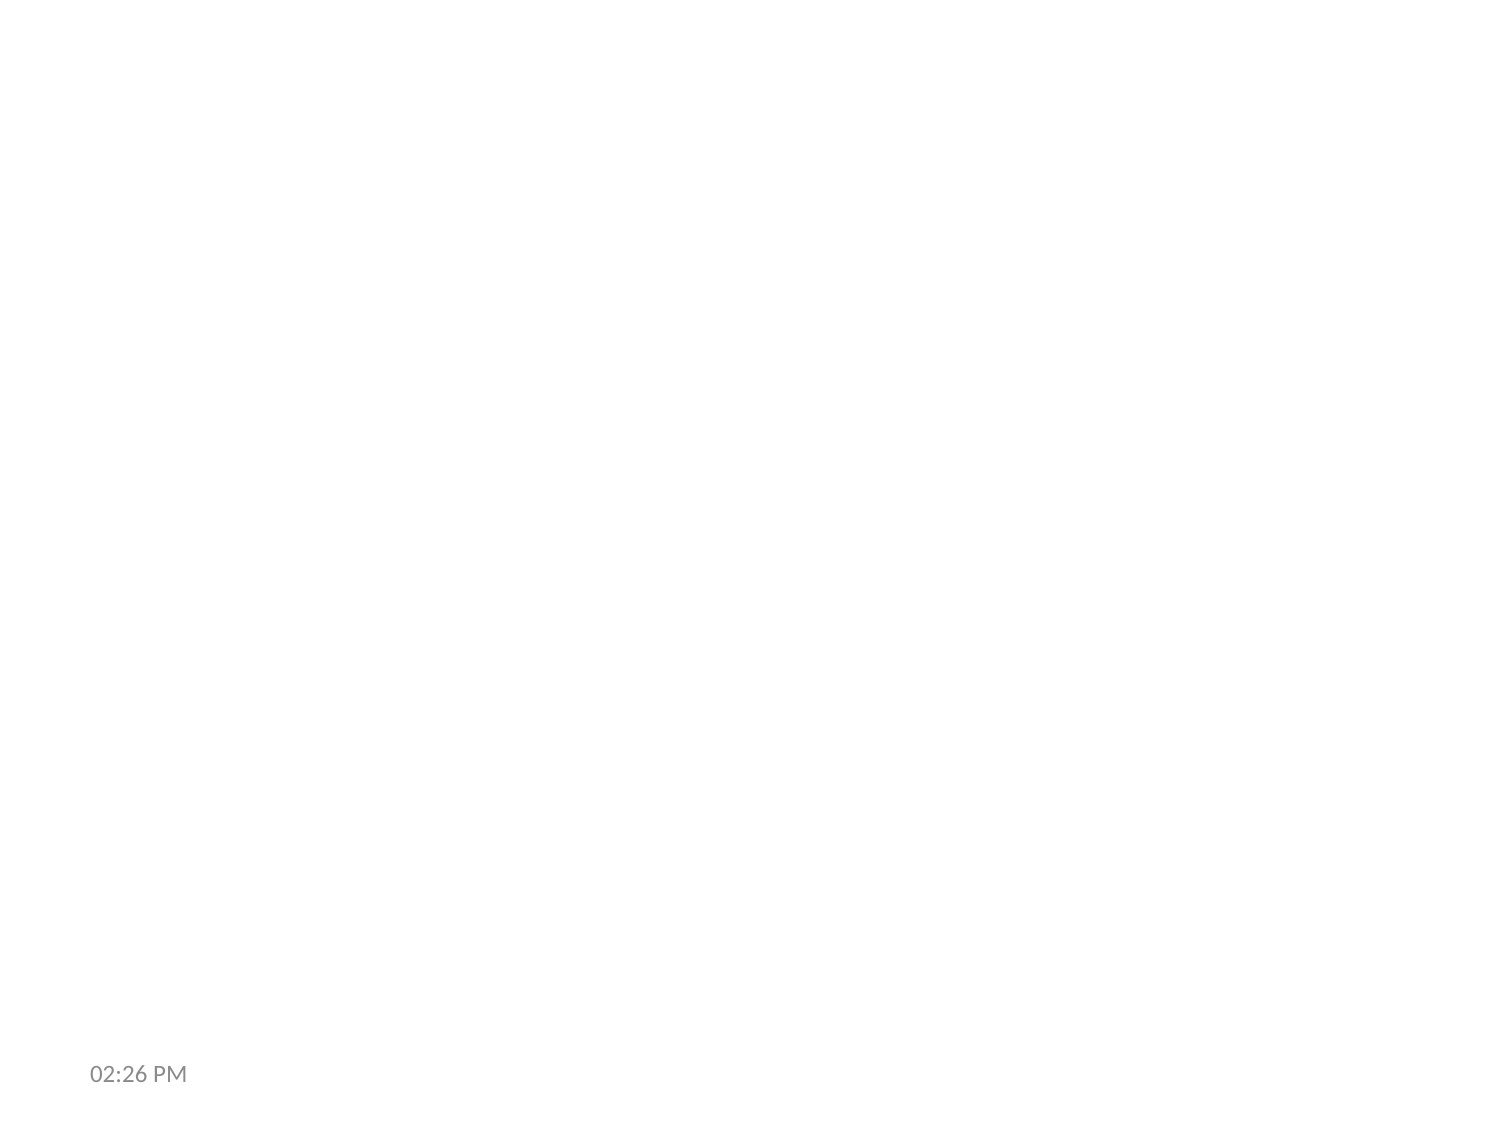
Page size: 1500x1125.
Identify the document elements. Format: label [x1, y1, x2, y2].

slide_number [75, 1042, 425, 1103]
